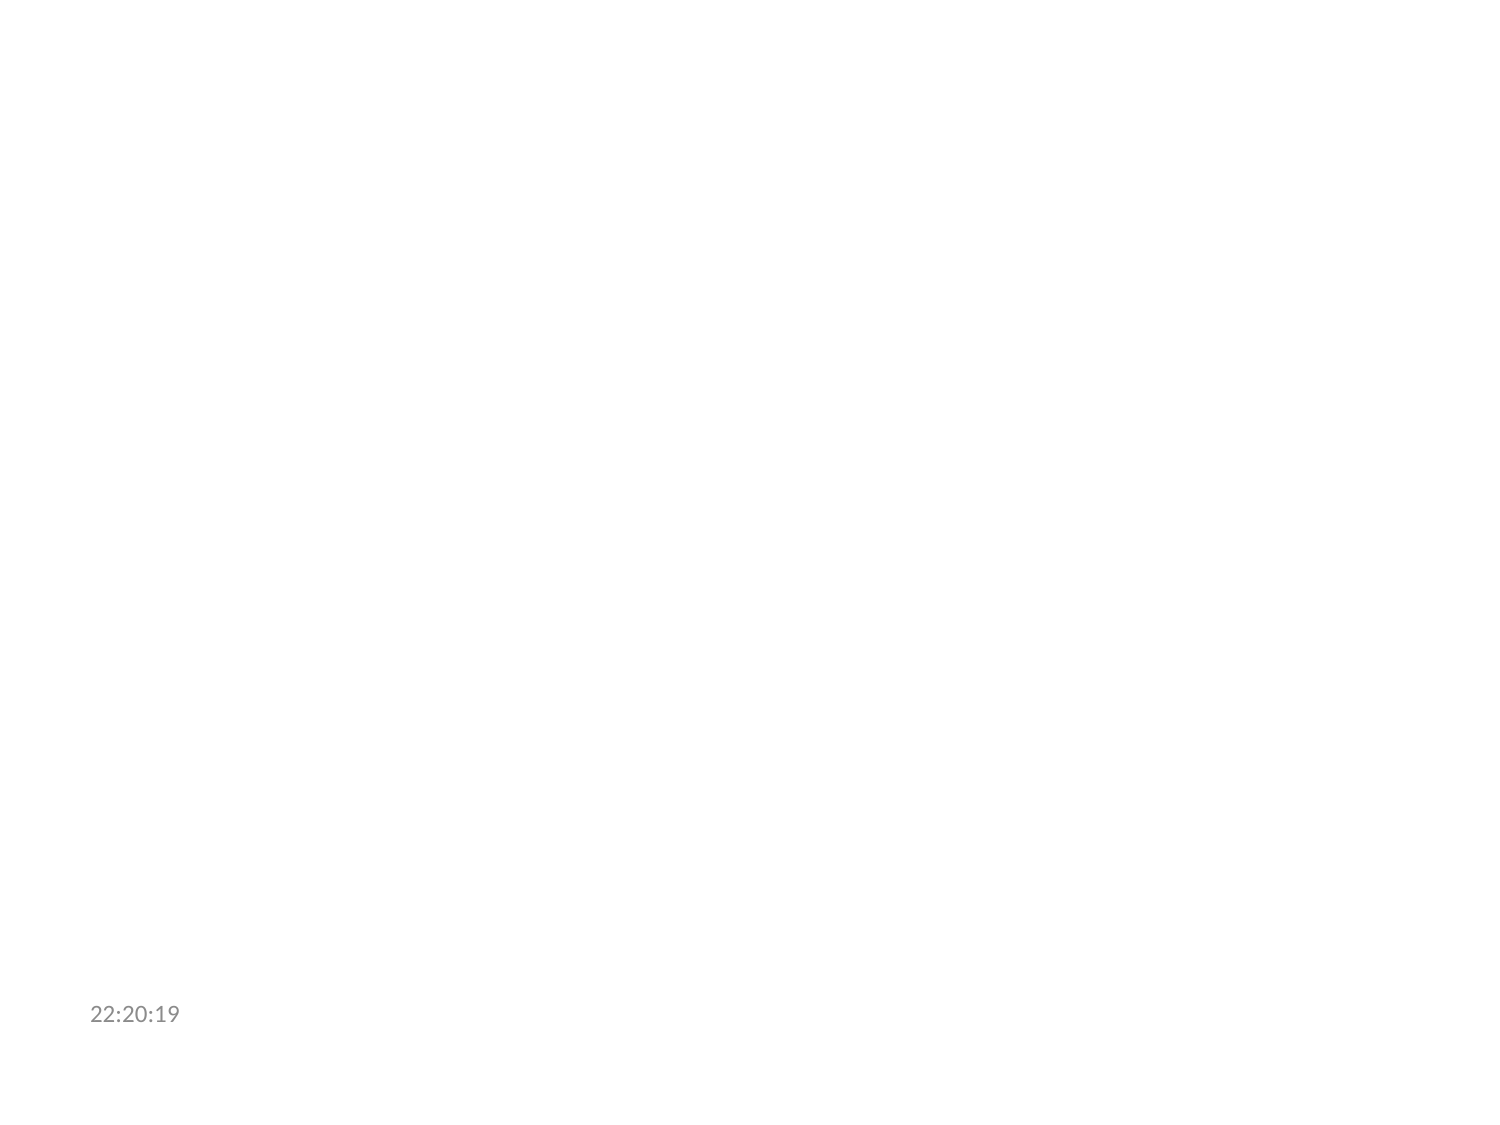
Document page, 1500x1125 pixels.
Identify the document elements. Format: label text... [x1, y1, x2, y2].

text_box 15:35:09 [75, 982, 425, 1043]
